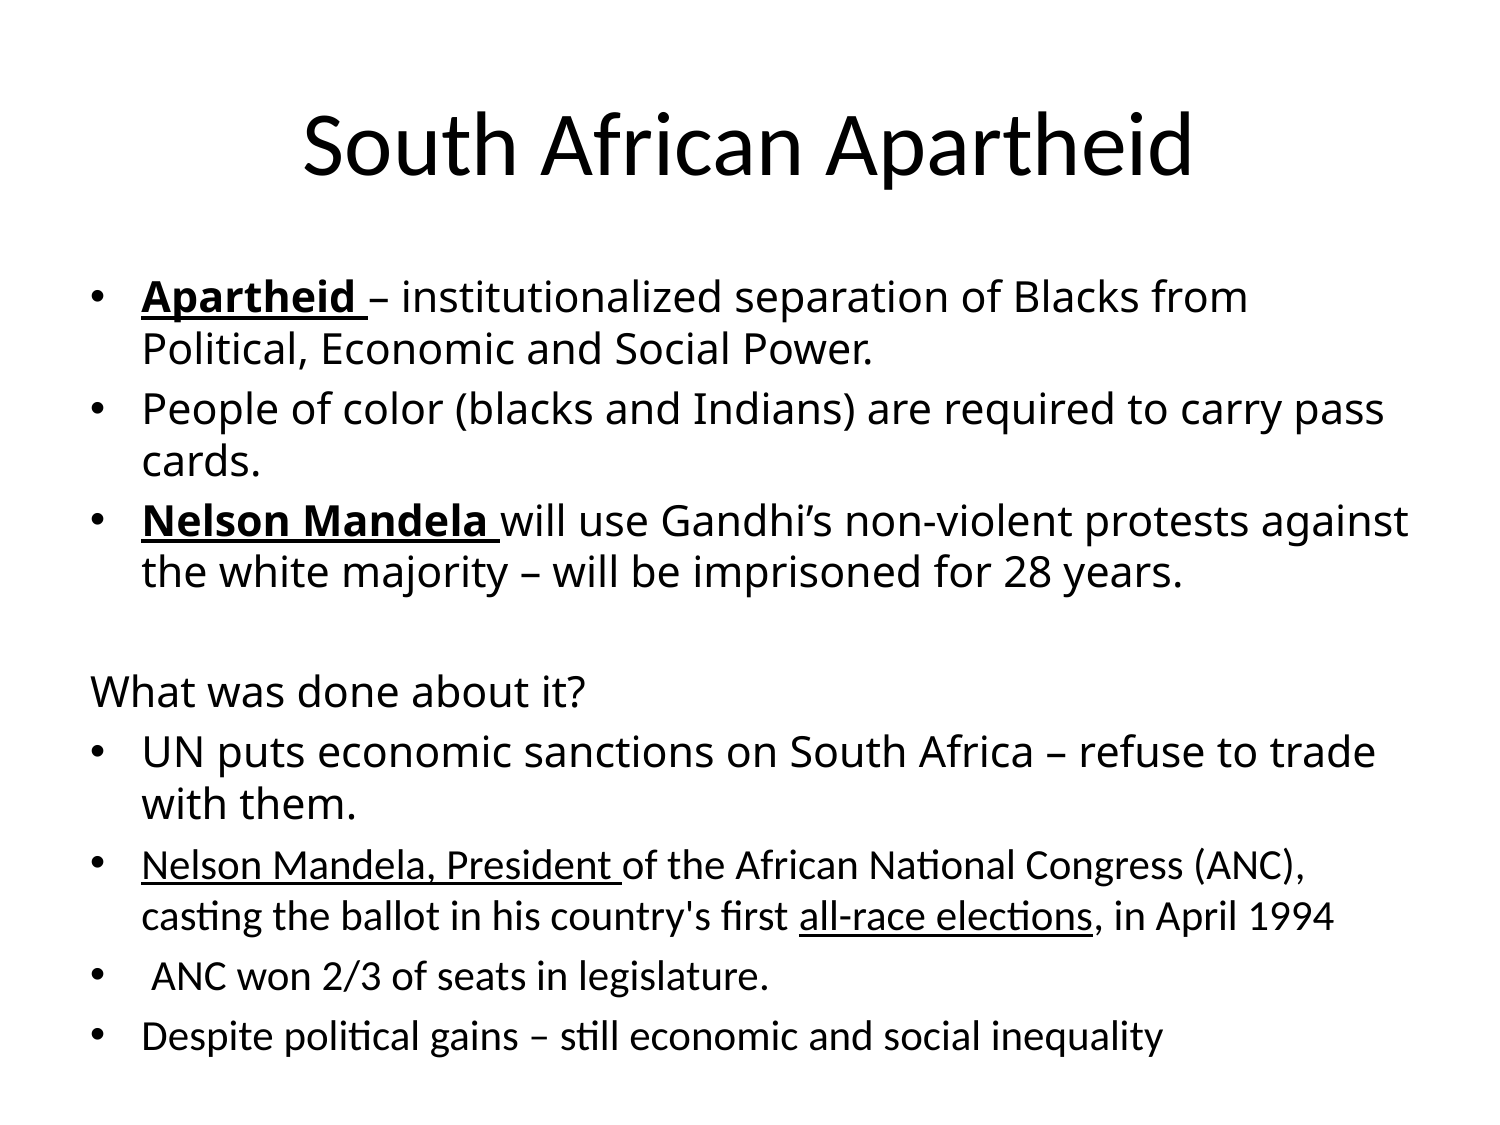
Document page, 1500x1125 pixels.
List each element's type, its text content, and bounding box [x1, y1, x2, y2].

list Apartheid – institutionalized separation of Blacks from Political, Economic and Social Power. People of color (blacks and Indians) are required to carry pass cards. Nelson Mandela will use Gandhi’s non-violent protests against the white majority – will be imprisoned for 28 years. What was done about it? UN puts economic sanctions on South Africa – refuse to trade with them. Nelson Mandela, President of the African National Congress (ANC), casting the ballot in his country's first all-race elections, in April 1994 ANC won 2/3 of seats in legislature. Despite political gains – still economic and social inequality [75, 262, 1425, 1075]
title South African Apartheid [75, 45, 1425, 233]
